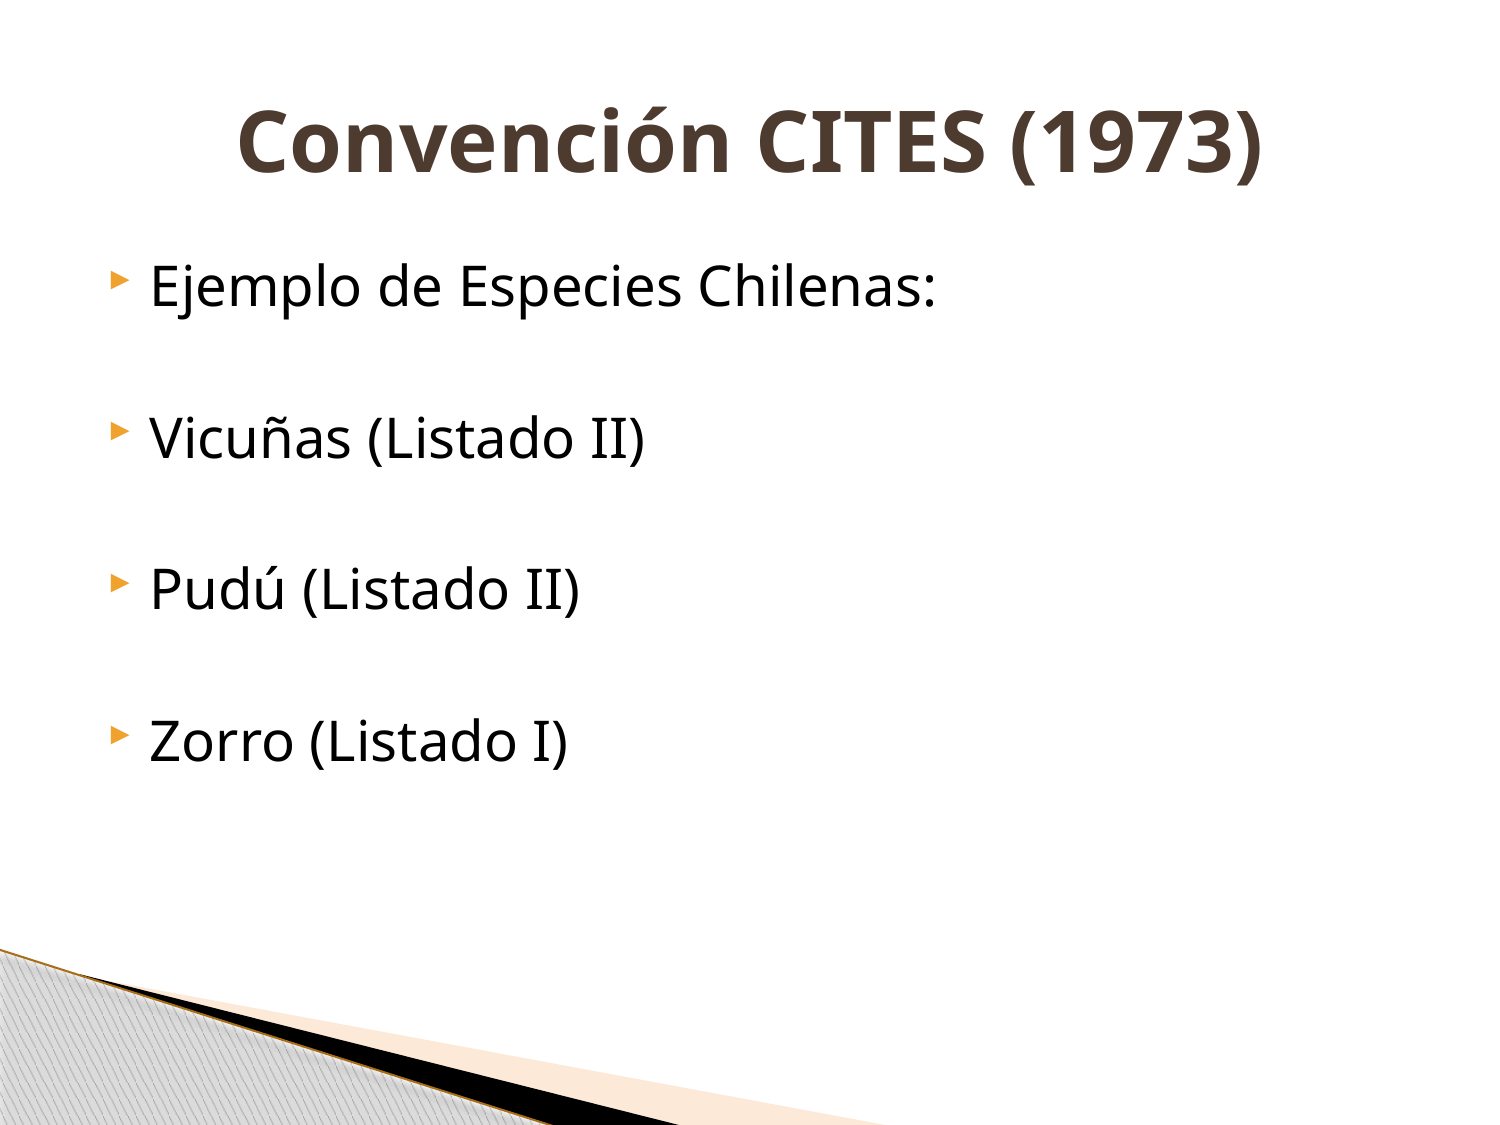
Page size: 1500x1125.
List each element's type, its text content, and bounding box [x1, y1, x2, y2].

title Convención CITES (1973) [75, 45, 1425, 233]
list Ejemplo de Especies Chilenas: Vicuñas (Listado II) Pudú (Listado II) Zorro (Listado I) [75, 243, 1425, 986]
